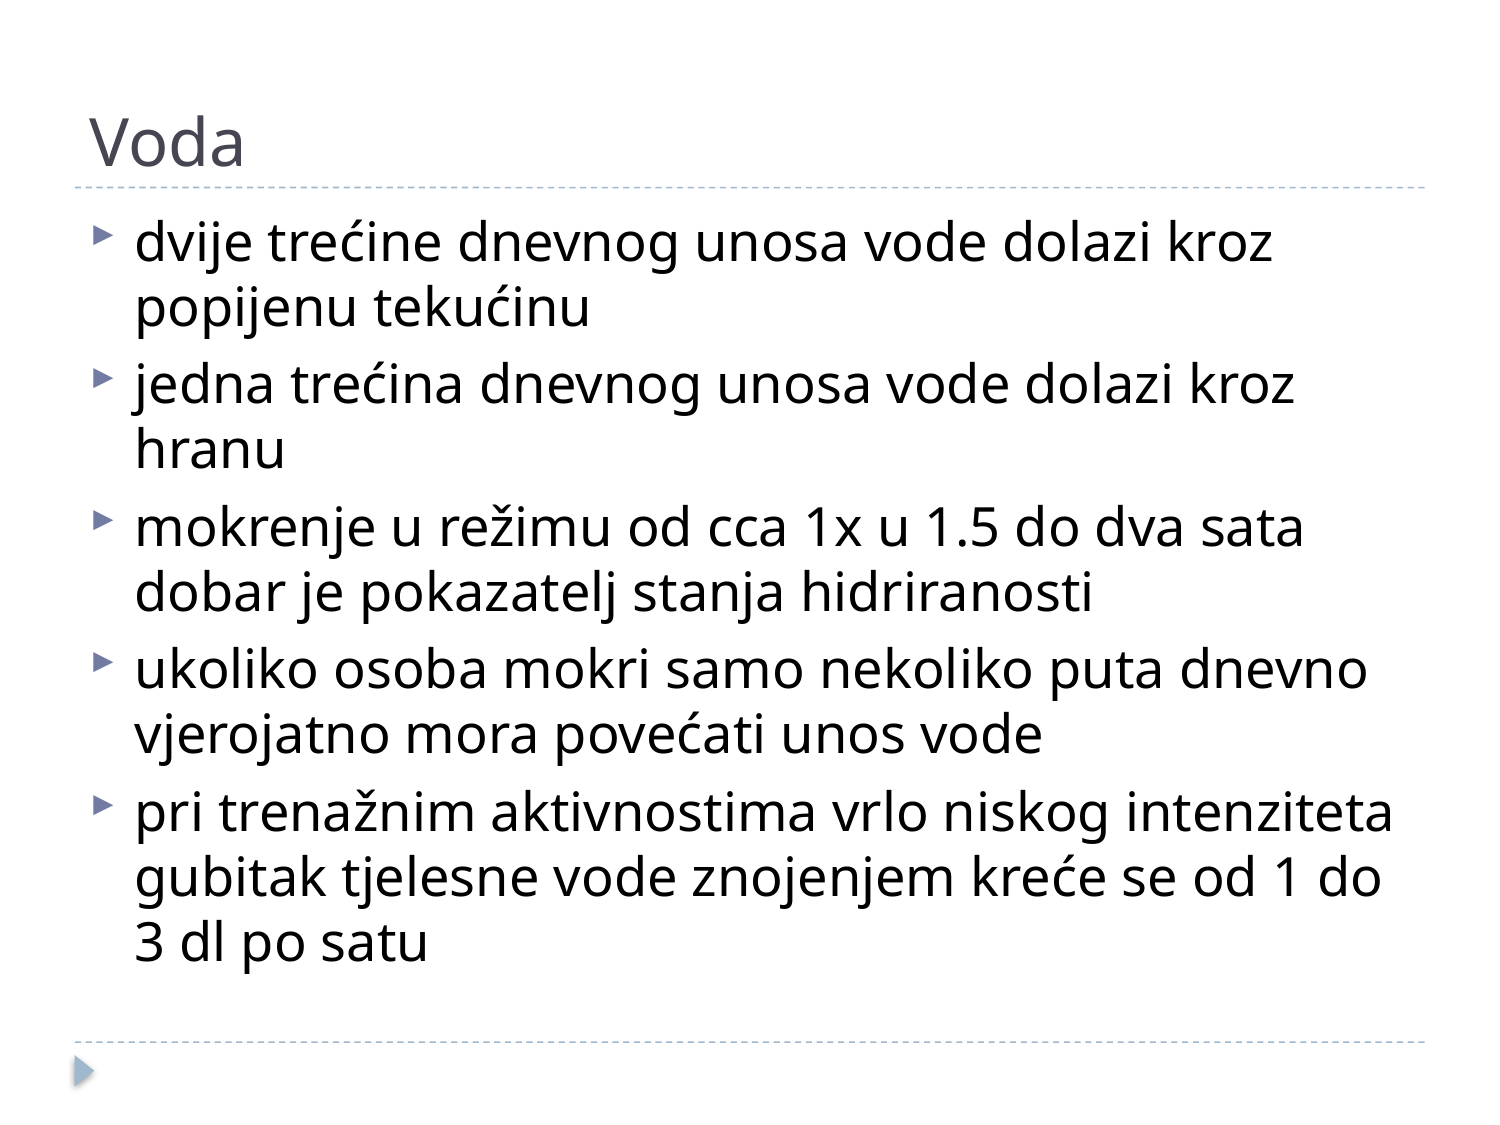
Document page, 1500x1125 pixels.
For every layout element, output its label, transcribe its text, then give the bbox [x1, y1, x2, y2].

list dvije trećine dnevnog unosa vode dolazi kroz popijenu tekućinu jedna trećina dnevnog unosa vode dolazi kroz hranu mokrenje u režimu od cca 1x u 1.5 do dva sata dobar je pokazatelj stanja hidriranosti ukoliko osoba mokri samo nekoliko puta dnevno vjerojatno mora povećati unos vode pri trenažnim aktivnostima vrlo niskog intenziteta gubitak tjelesne vode znojenjem kreće se od 1 do 3 dl po satu [75, 200, 1425, 1010]
title Voda [75, 24, 1425, 188]
